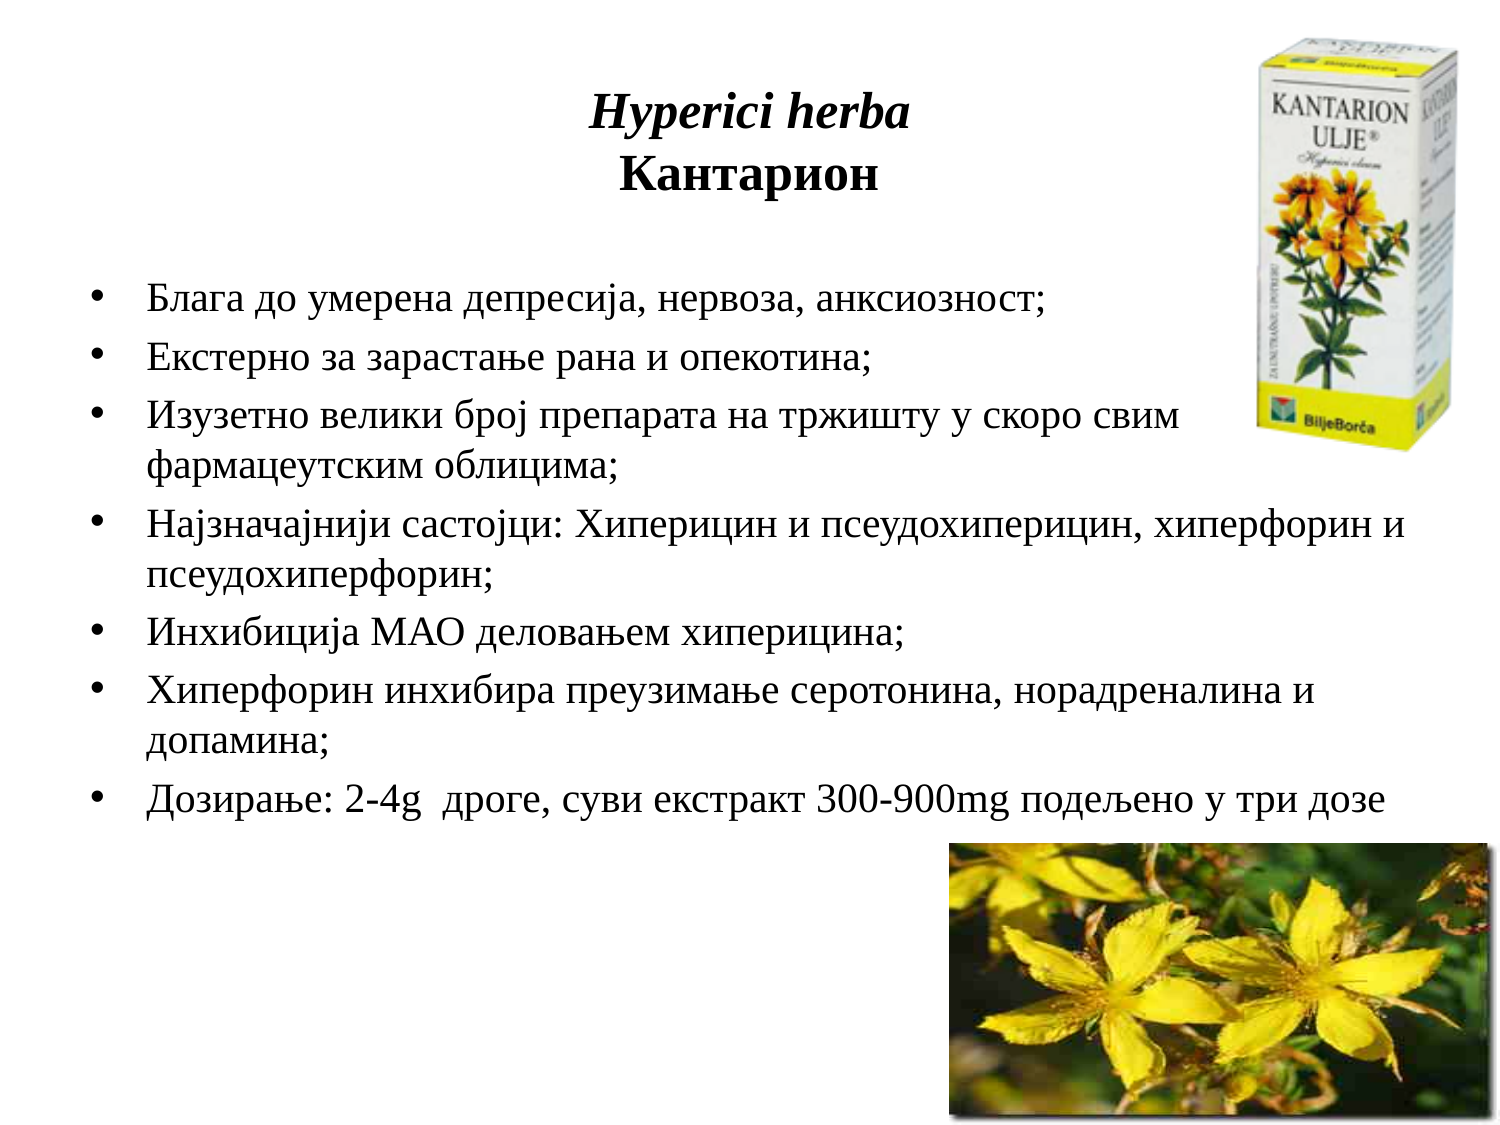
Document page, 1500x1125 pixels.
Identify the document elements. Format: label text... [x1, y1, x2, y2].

picture [948, 843, 1500, 1125]
list Блага до умерена депресија, нервоза, анксиозност; Екстерно за зарастање рана и опекотина; Изузетно велики број препарата на тржишту у скоро свим фармацеутским облицима; Најзначајнији састојци: Хиперицин и псеудохиперицин, хиперфорин и псеудохиперфорин; Инхибиција МАО деловањем хиперицина; Хиперфорин инхибира преузимање серотонина, норадреналина и допамина; Дозирање: 2-4g дроге, суви екстракт 300-900mg подељено у три дозе [75, 262, 1425, 1005]
picture [1127, 30, 1464, 469]
title Hyperici herba Кантарион [75, 45, 1122, 233]
